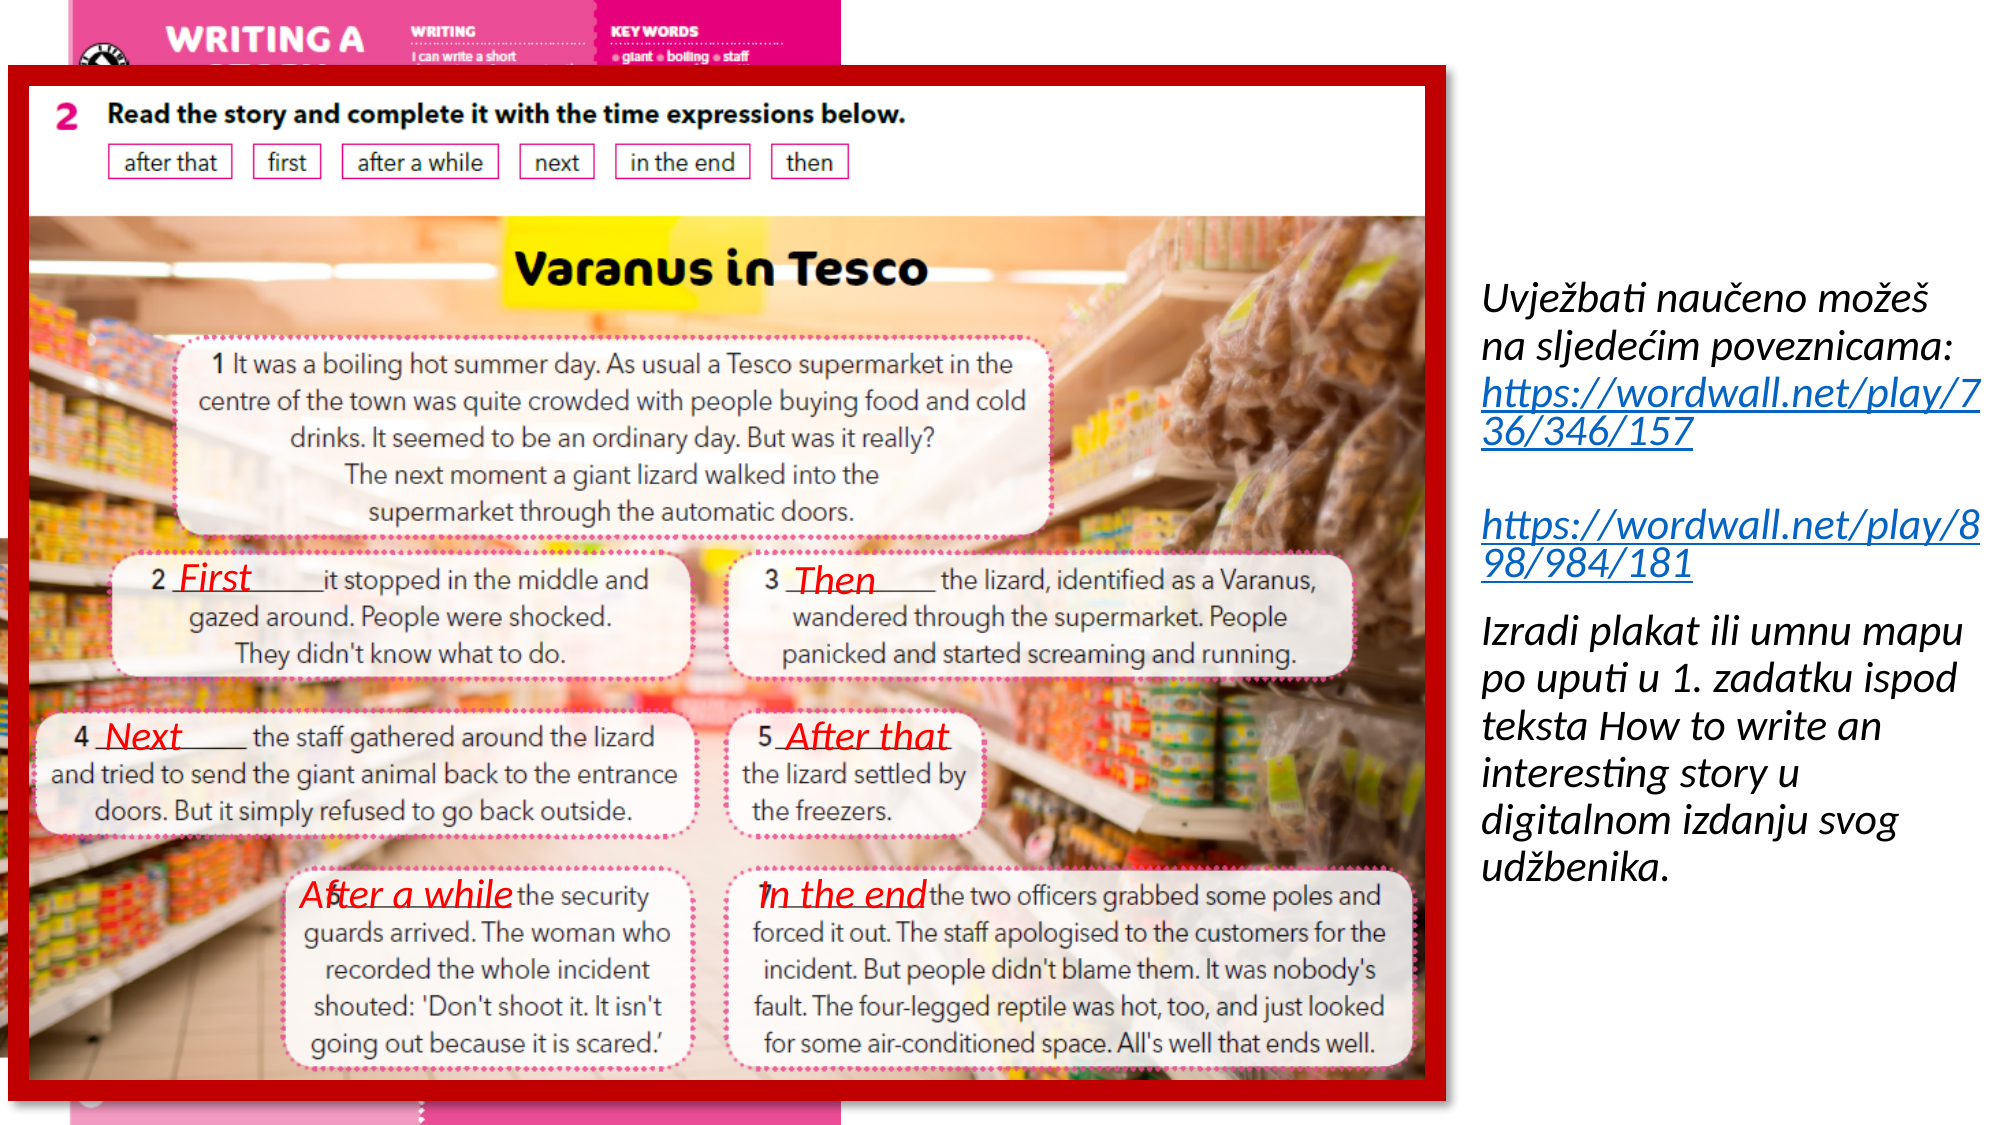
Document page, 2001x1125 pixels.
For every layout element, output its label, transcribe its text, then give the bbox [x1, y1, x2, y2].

text_box Uvježbati naučeno možeš na sljedećim poveznicama: https://wordwall.net/play/736/346/157 https://wordwall.net/play/898/984/181 Izradi plakat ili umnu mapu po uputi u 1. zadatku ispod teksta How to write an interesting story u digitalnom izdanju svog udžbenika. [1466, 267, 1997, 1125]
picture [0, 0, 1426, 1125]
